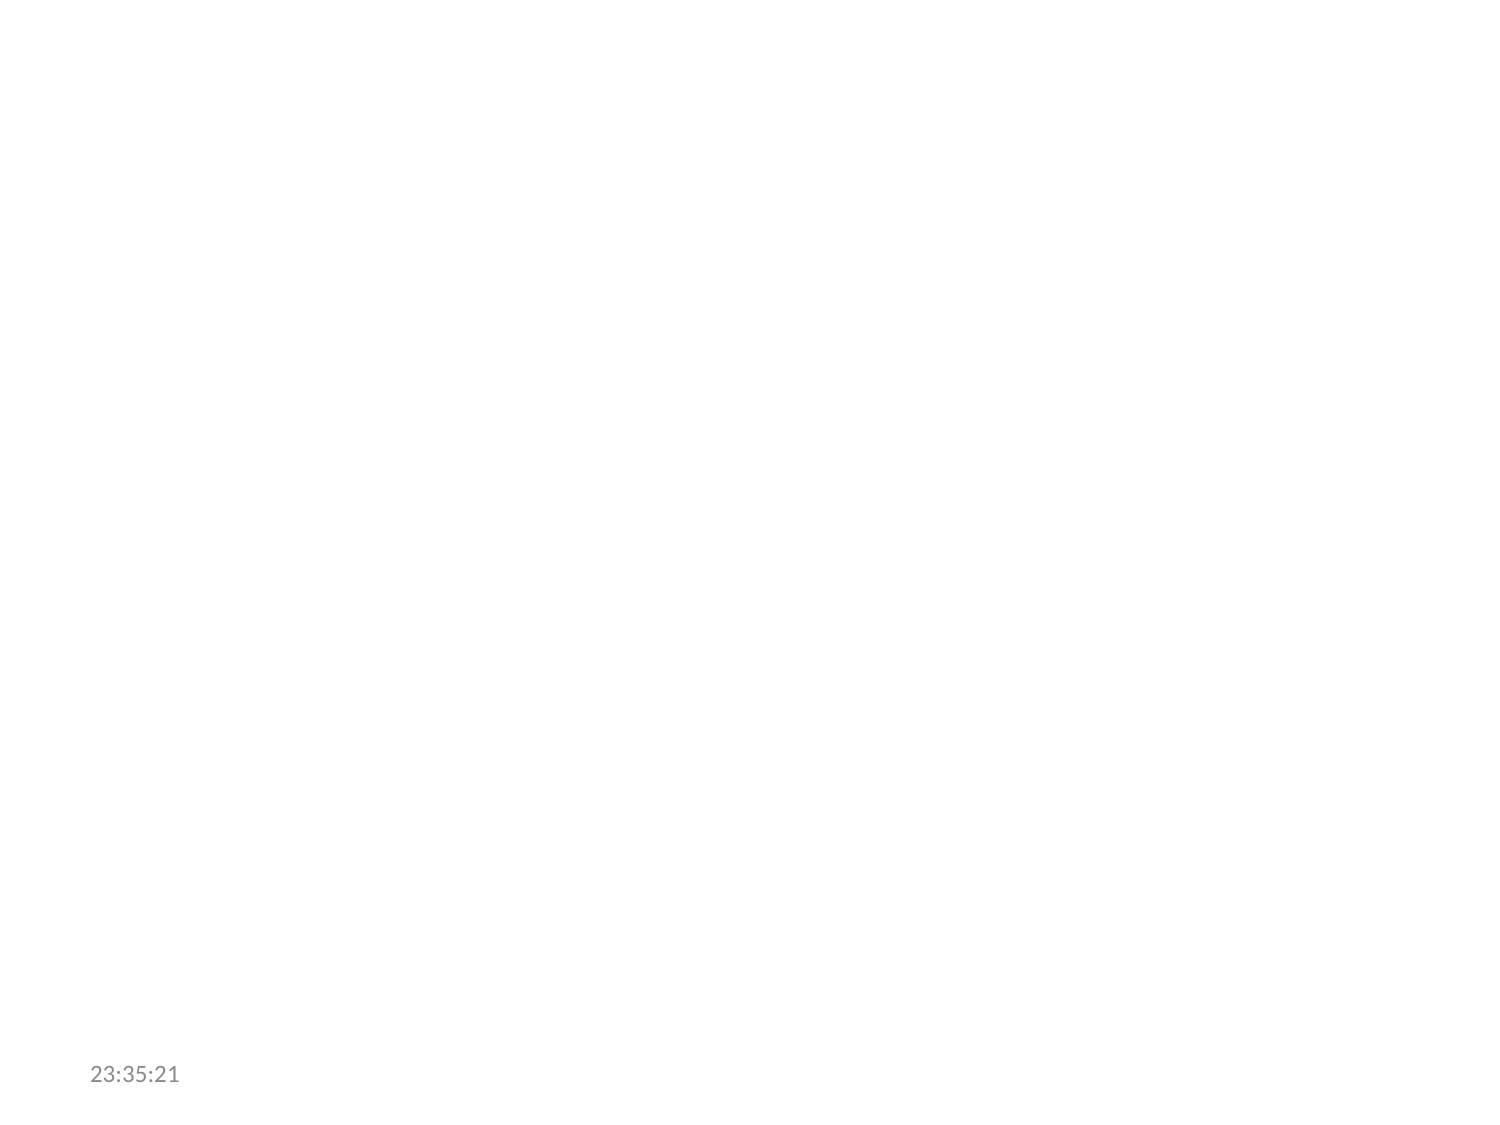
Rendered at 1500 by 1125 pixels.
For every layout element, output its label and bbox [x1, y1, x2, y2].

slide_number [75, 1042, 425, 1103]
